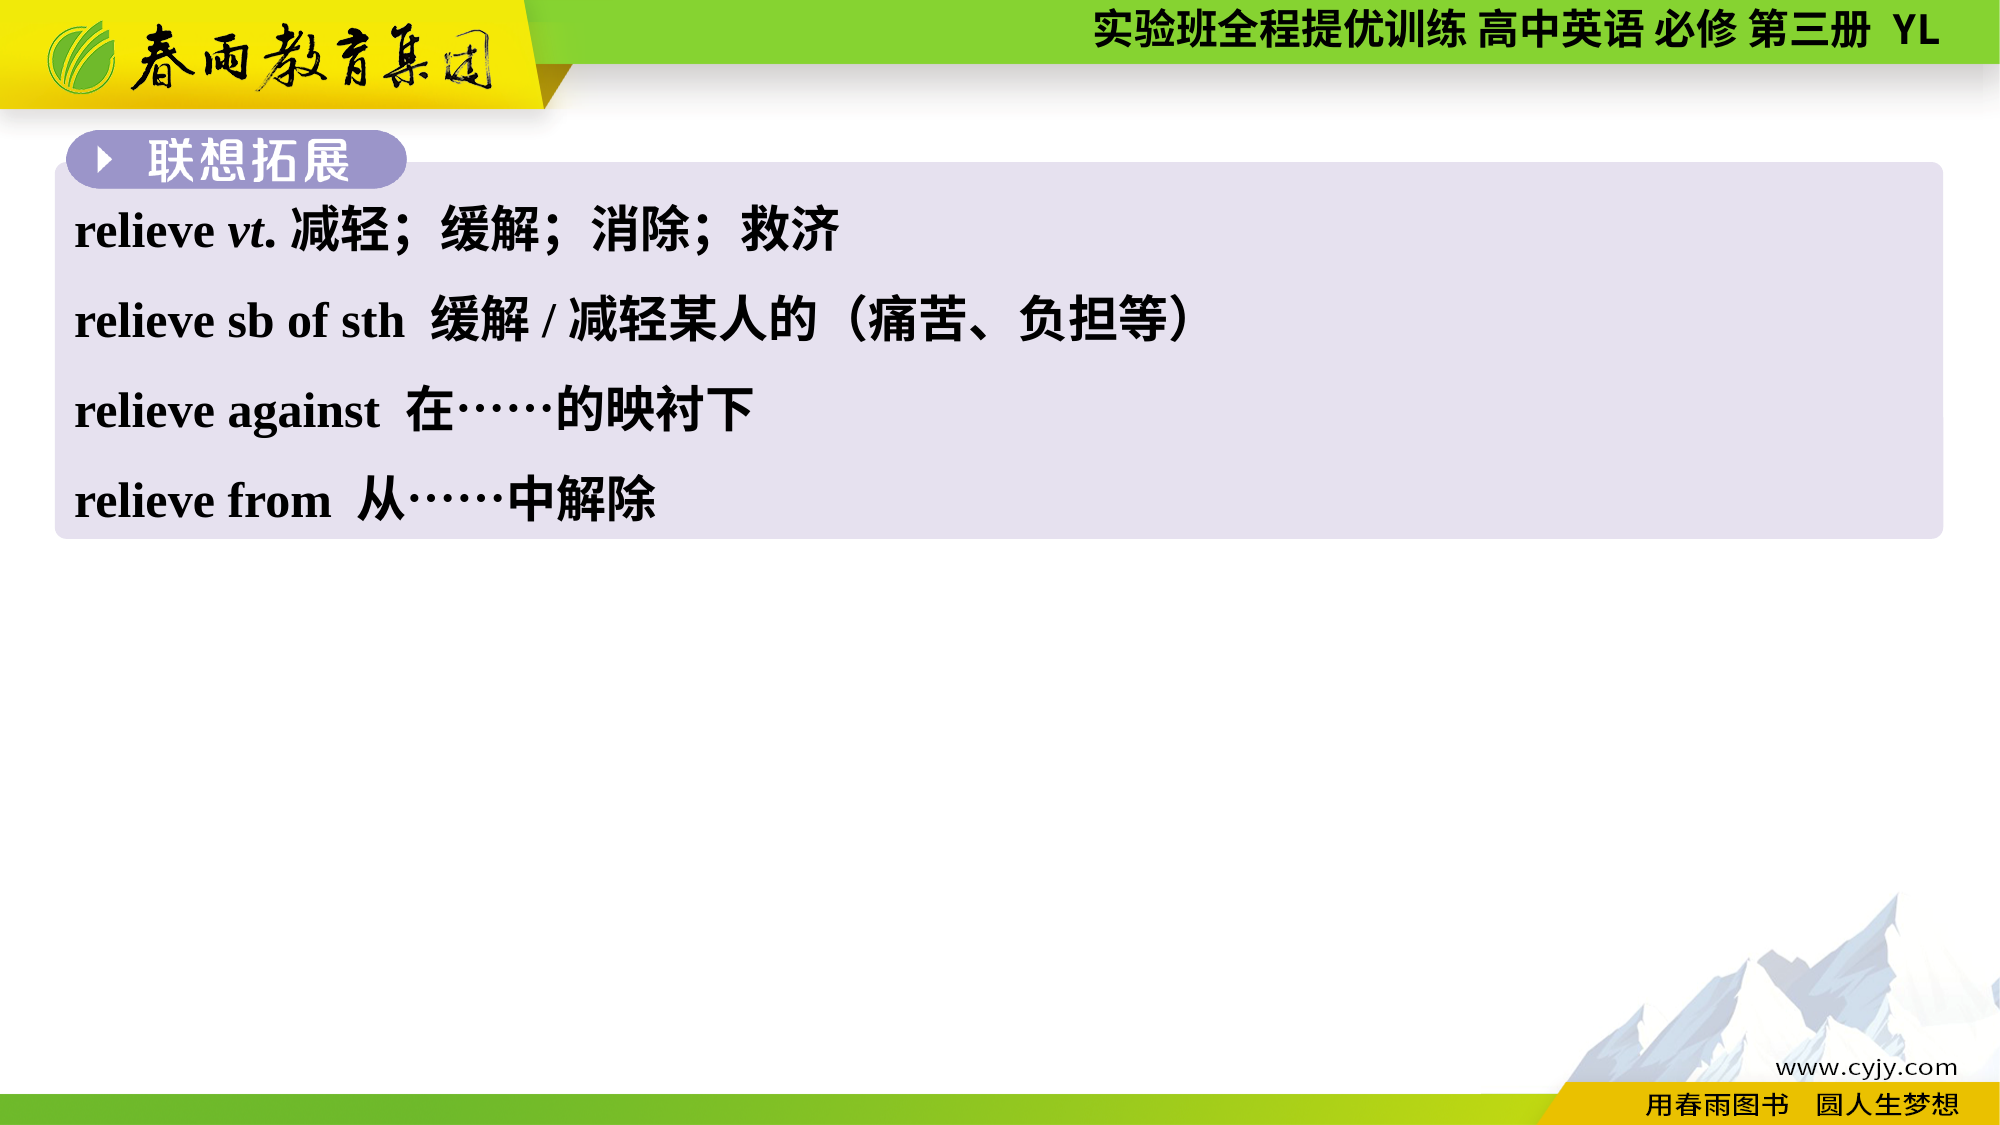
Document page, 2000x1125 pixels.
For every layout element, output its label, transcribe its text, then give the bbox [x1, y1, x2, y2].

list relieve vt.减轻；缓解；消除；救济 relieve sb of sth 缓解/减轻某人的（痛苦、负担等） relieve against 在……的映衬下 relieve from 从……中解除 [59, 160, 1944, 539]
text_box [54, 164, 59, 537]
picture [0, 0, 2000, 1125]
